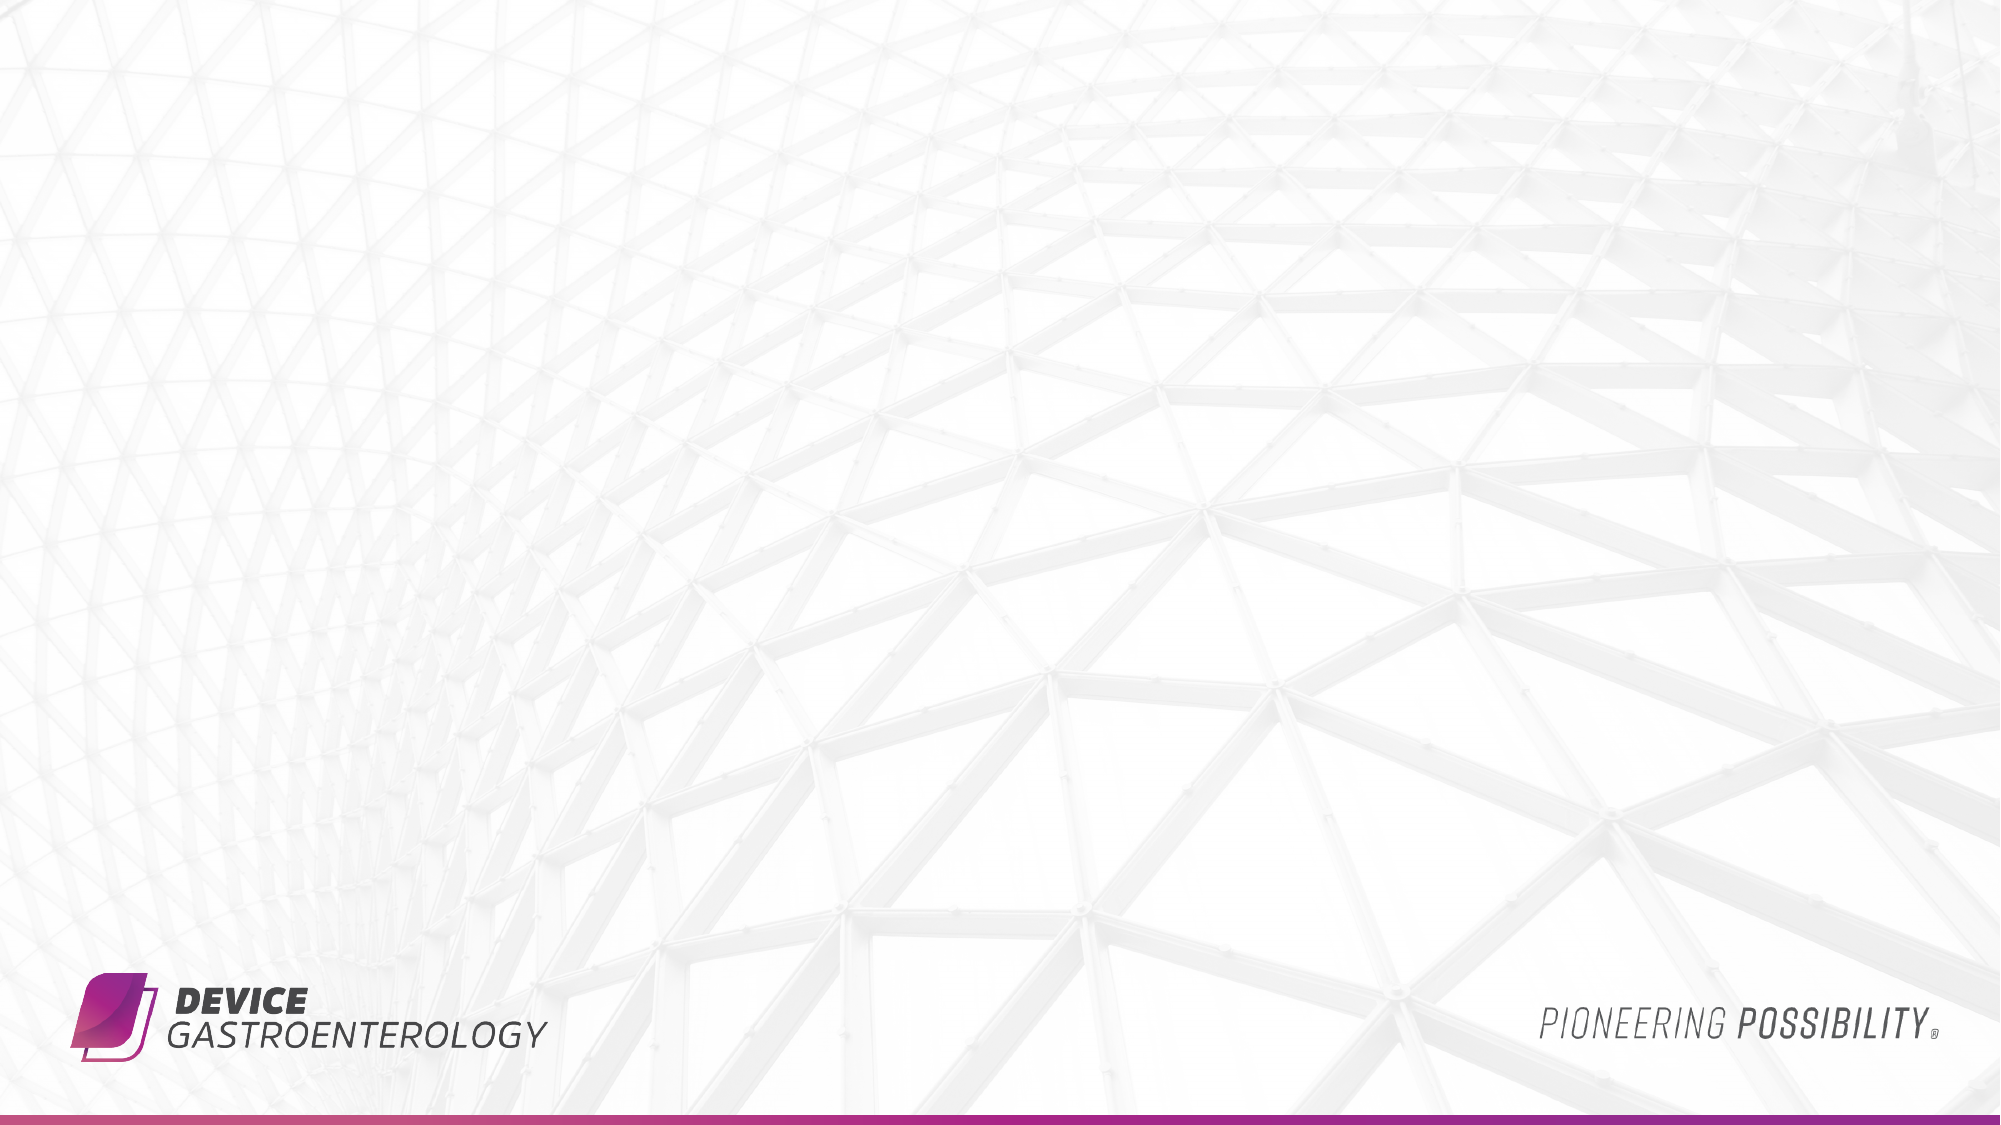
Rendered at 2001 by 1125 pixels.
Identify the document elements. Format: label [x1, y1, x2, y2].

picture [0, 973, 2000, 1125]
